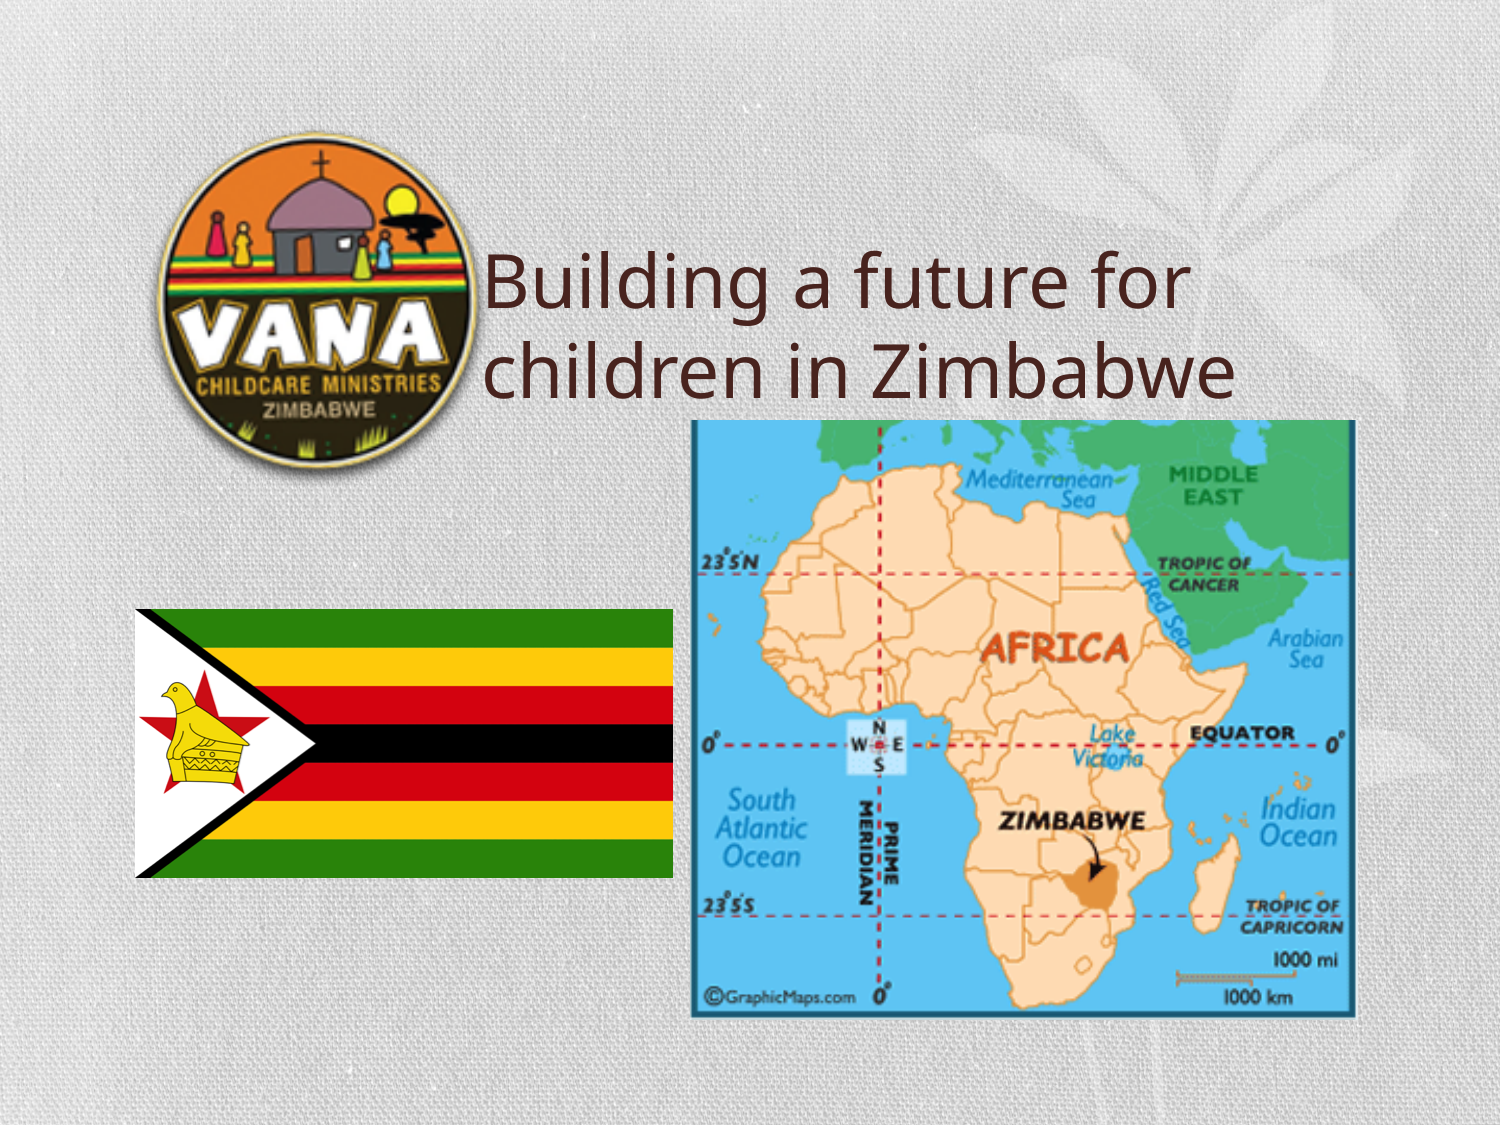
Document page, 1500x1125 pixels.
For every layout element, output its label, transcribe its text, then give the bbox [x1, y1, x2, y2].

picture [690, 420, 1358, 1021]
picture [135, 609, 673, 879]
title Building a future for children in Zimbabwe [500, 134, 1323, 421]
picture [147, 125, 491, 492]
